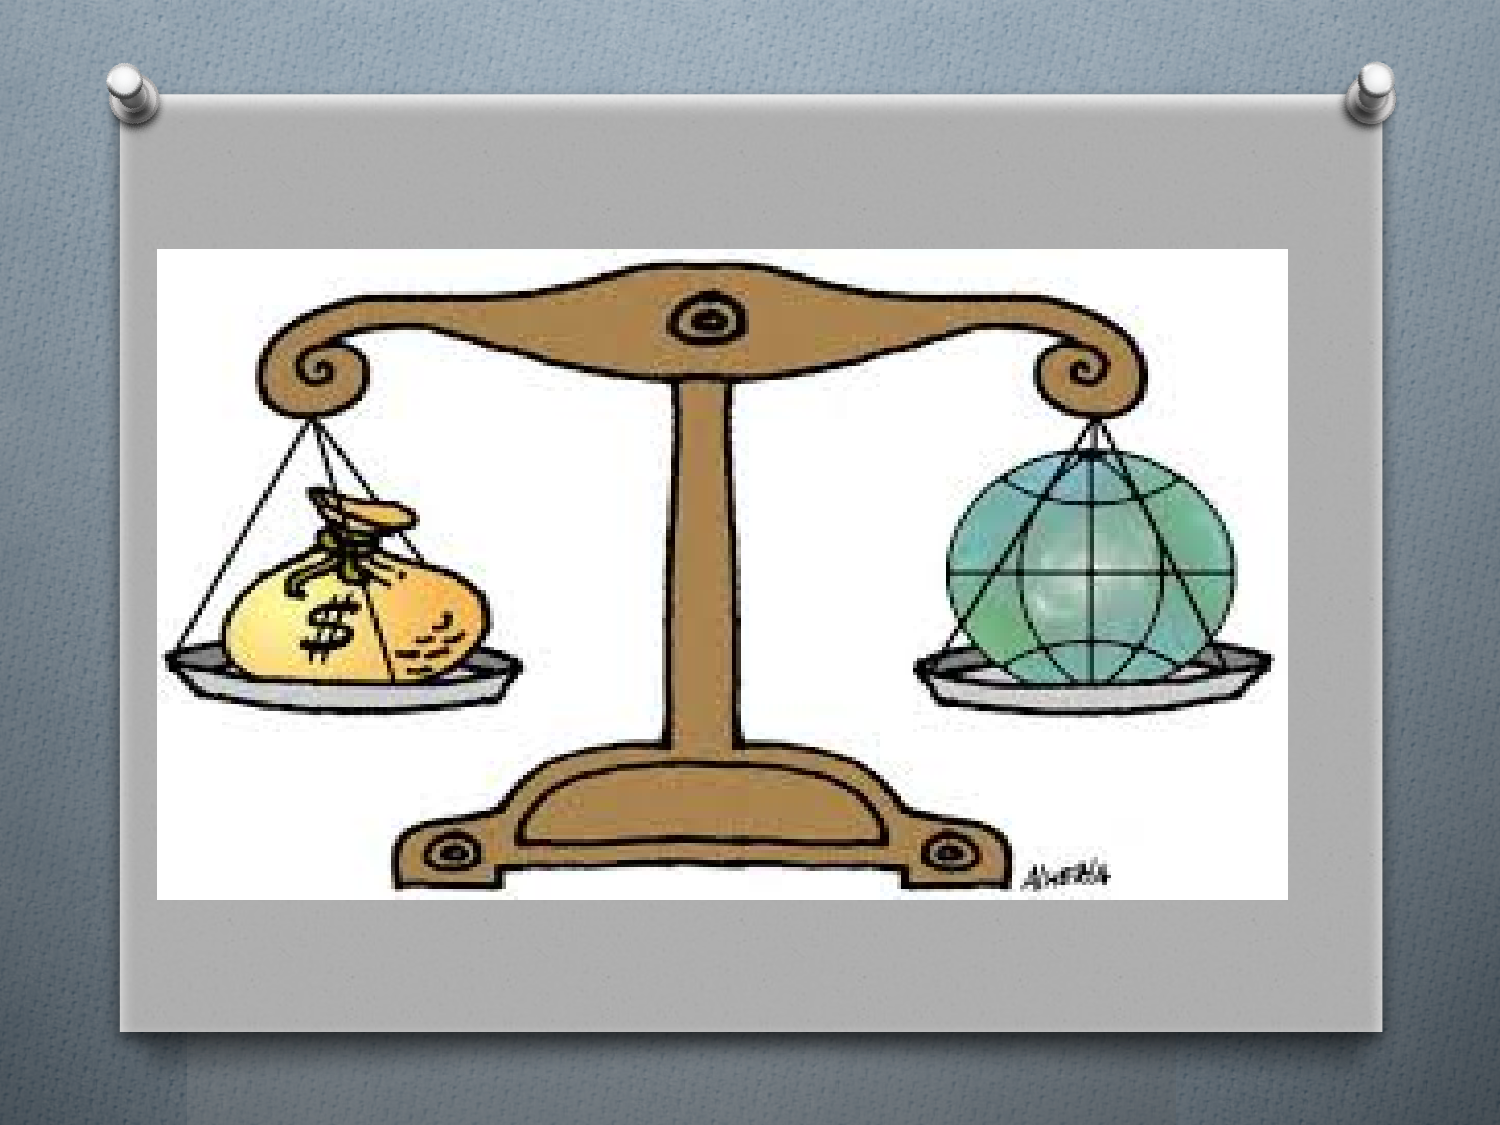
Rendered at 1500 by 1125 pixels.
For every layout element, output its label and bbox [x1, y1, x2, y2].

picture [75, 29, 198, 153]
picture [1317, 35, 1439, 156]
list [157, 249, 1288, 901]
